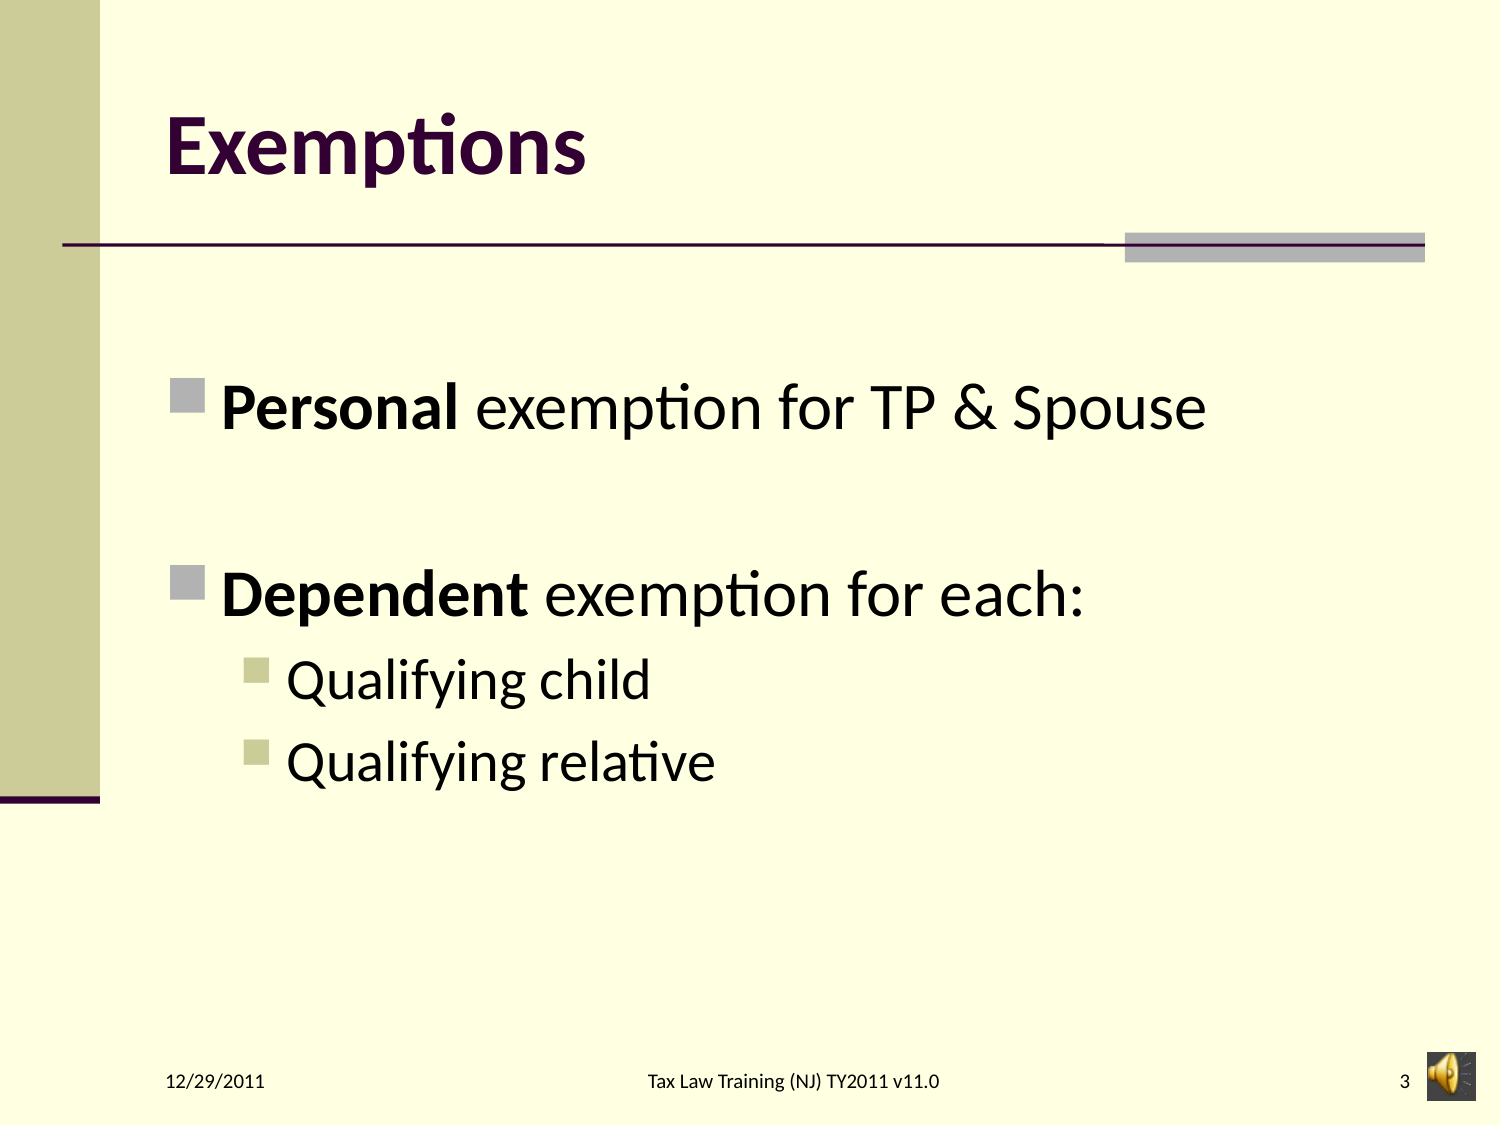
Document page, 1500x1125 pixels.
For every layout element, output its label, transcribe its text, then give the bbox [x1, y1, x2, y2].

list Personal exemption for TP & Spouse Dependent exemption for each: Qualifying child Qualifying relative [150, 262, 1425, 1038]
footer Tax Law Training (NJ) TY2011 v11.0 [549, 1049, 1038, 1101]
picture [1426, 1051, 1477, 1102]
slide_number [149, 1050, 476, 1101]
slide_number 3 [1112, 1049, 1426, 1101]
title Exemptions [150, 45, 1425, 234]
